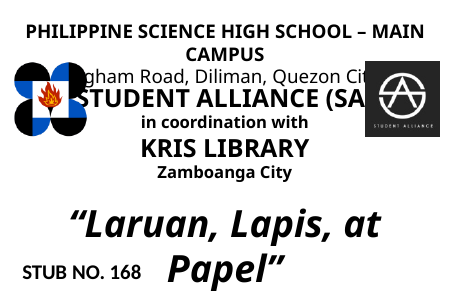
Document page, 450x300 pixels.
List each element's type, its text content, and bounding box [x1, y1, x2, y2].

picture [12, 60, 88, 137]
text_box STUDENT ALLIANCE (SA) in coordination with KRIS LIBRARY Zamboanga City [0, 74, 450, 190]
text_box STUB NO. 168 [7, 251, 213, 292]
picture [364, 60, 441, 137]
text_box “Laruan, Lapis, at Papel” [0, 192, 450, 298]
text_box PHILIPPINE SCIENCE HIGH SCHOOL – MAIN CAMPUS Agham Road, Diliman, Quezon City [0, 12, 450, 74]
